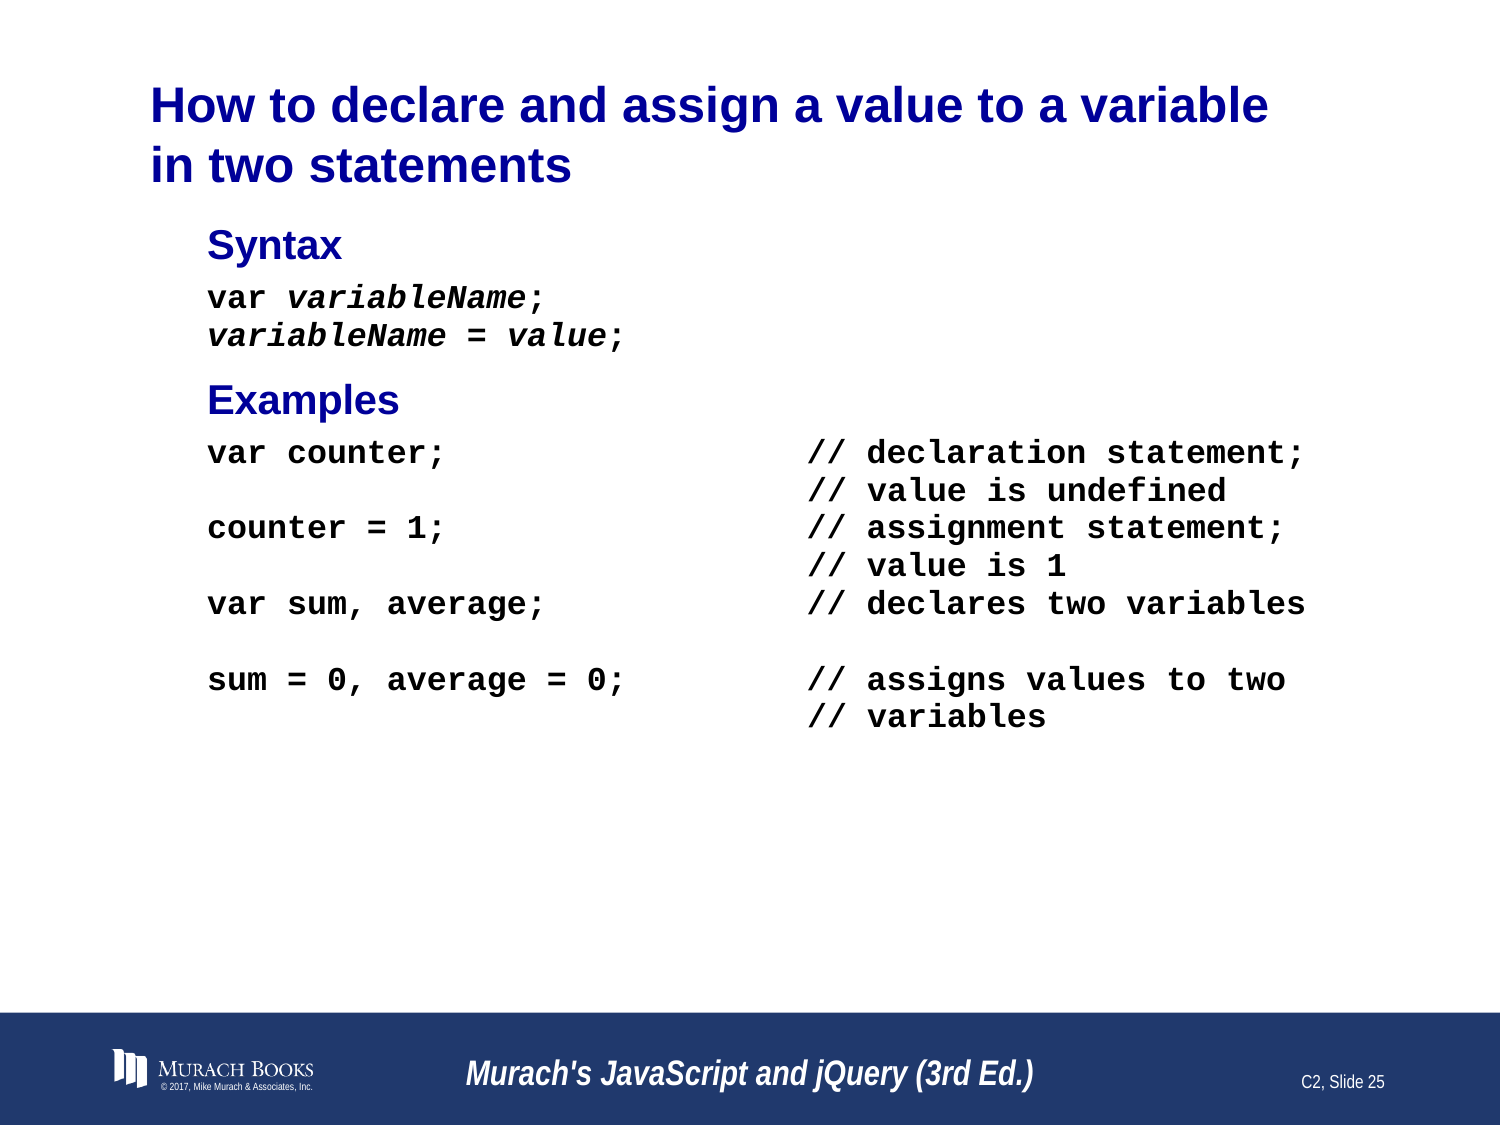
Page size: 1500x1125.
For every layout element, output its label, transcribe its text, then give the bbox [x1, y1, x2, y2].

slide_number C2, Slide 25 [1087, 1025, 1400, 1100]
footer © 2017, Mike Murach & Associates, Inc. [12, 1025, 463, 1100]
title How to declare and assign a value to a variable in two statements [150, 72, 1350, 194]
slide_number Murach's JavaScript and jQuery (3rd Ed.) [463, 1025, 1050, 1100]
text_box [149, 201, 1350, 738]
